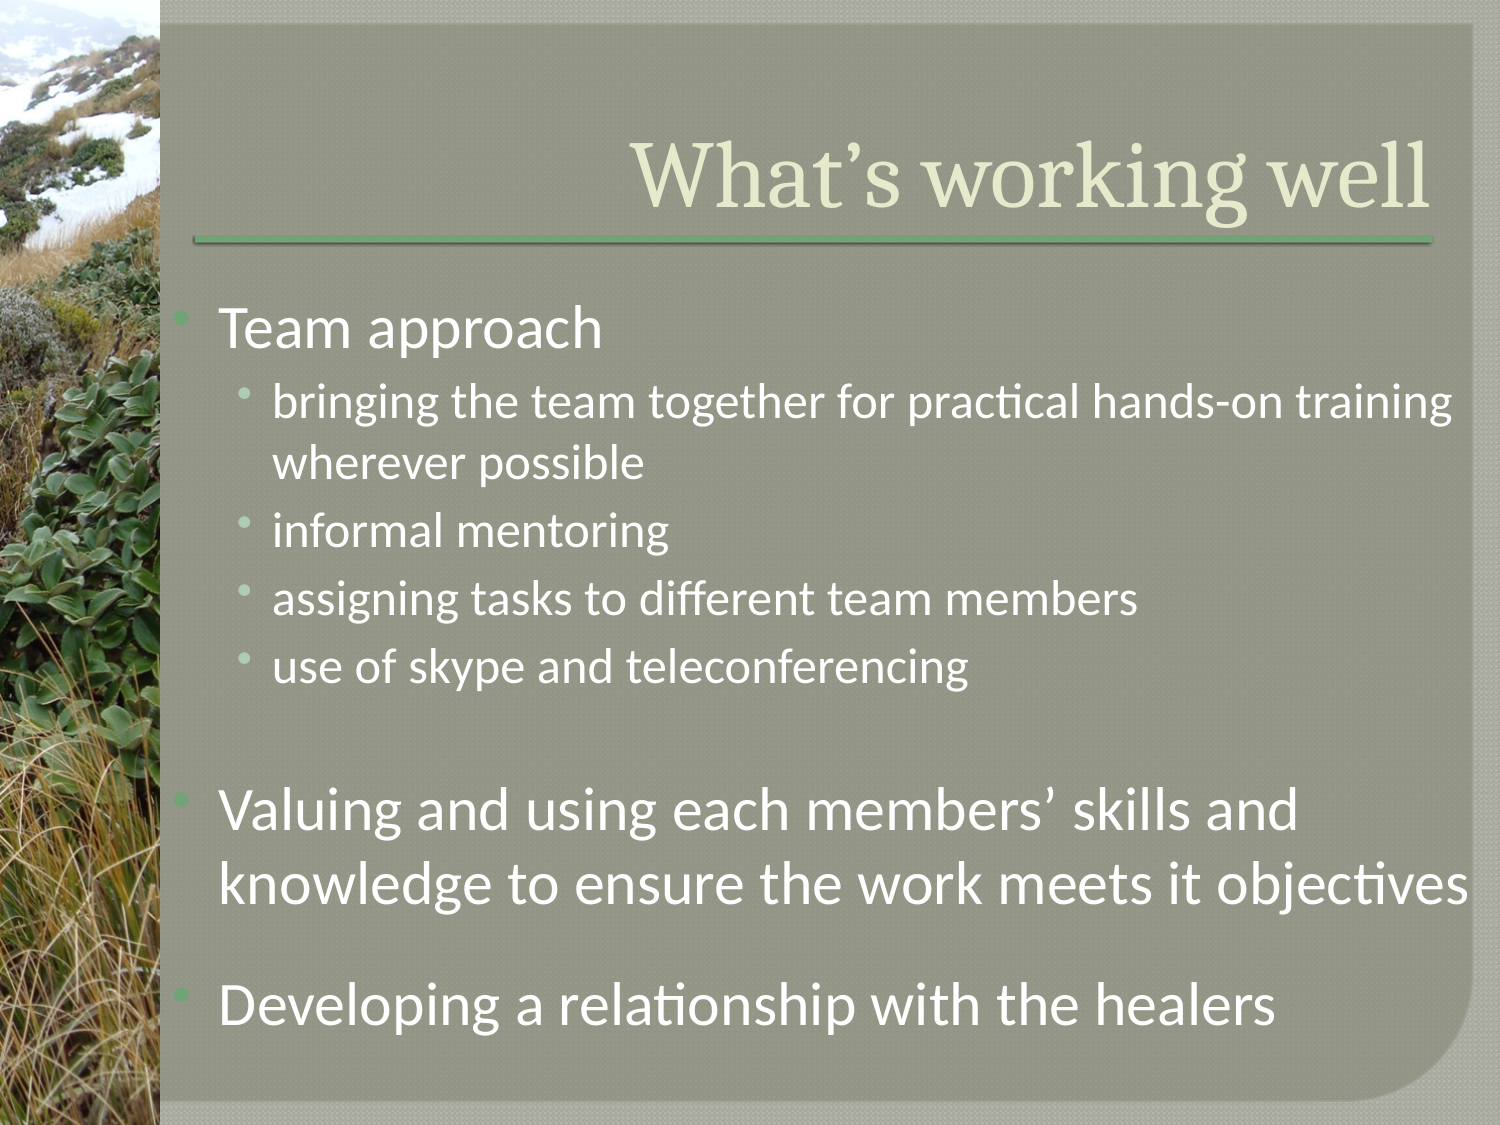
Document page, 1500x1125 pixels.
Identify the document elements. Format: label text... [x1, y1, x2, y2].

title What’s working well [180, 46, 1447, 234]
picture [0, 0, 160, 1125]
list Team approach bringing the team together for practical hands-on training wherever possible informal mentoring assigning tasks to different team members use of skype and teleconferencing Valuing and using each members’ skills and knowledge to ensure the work meets it objectives Developing a relationship with the healers [159, 278, 1496, 1125]
